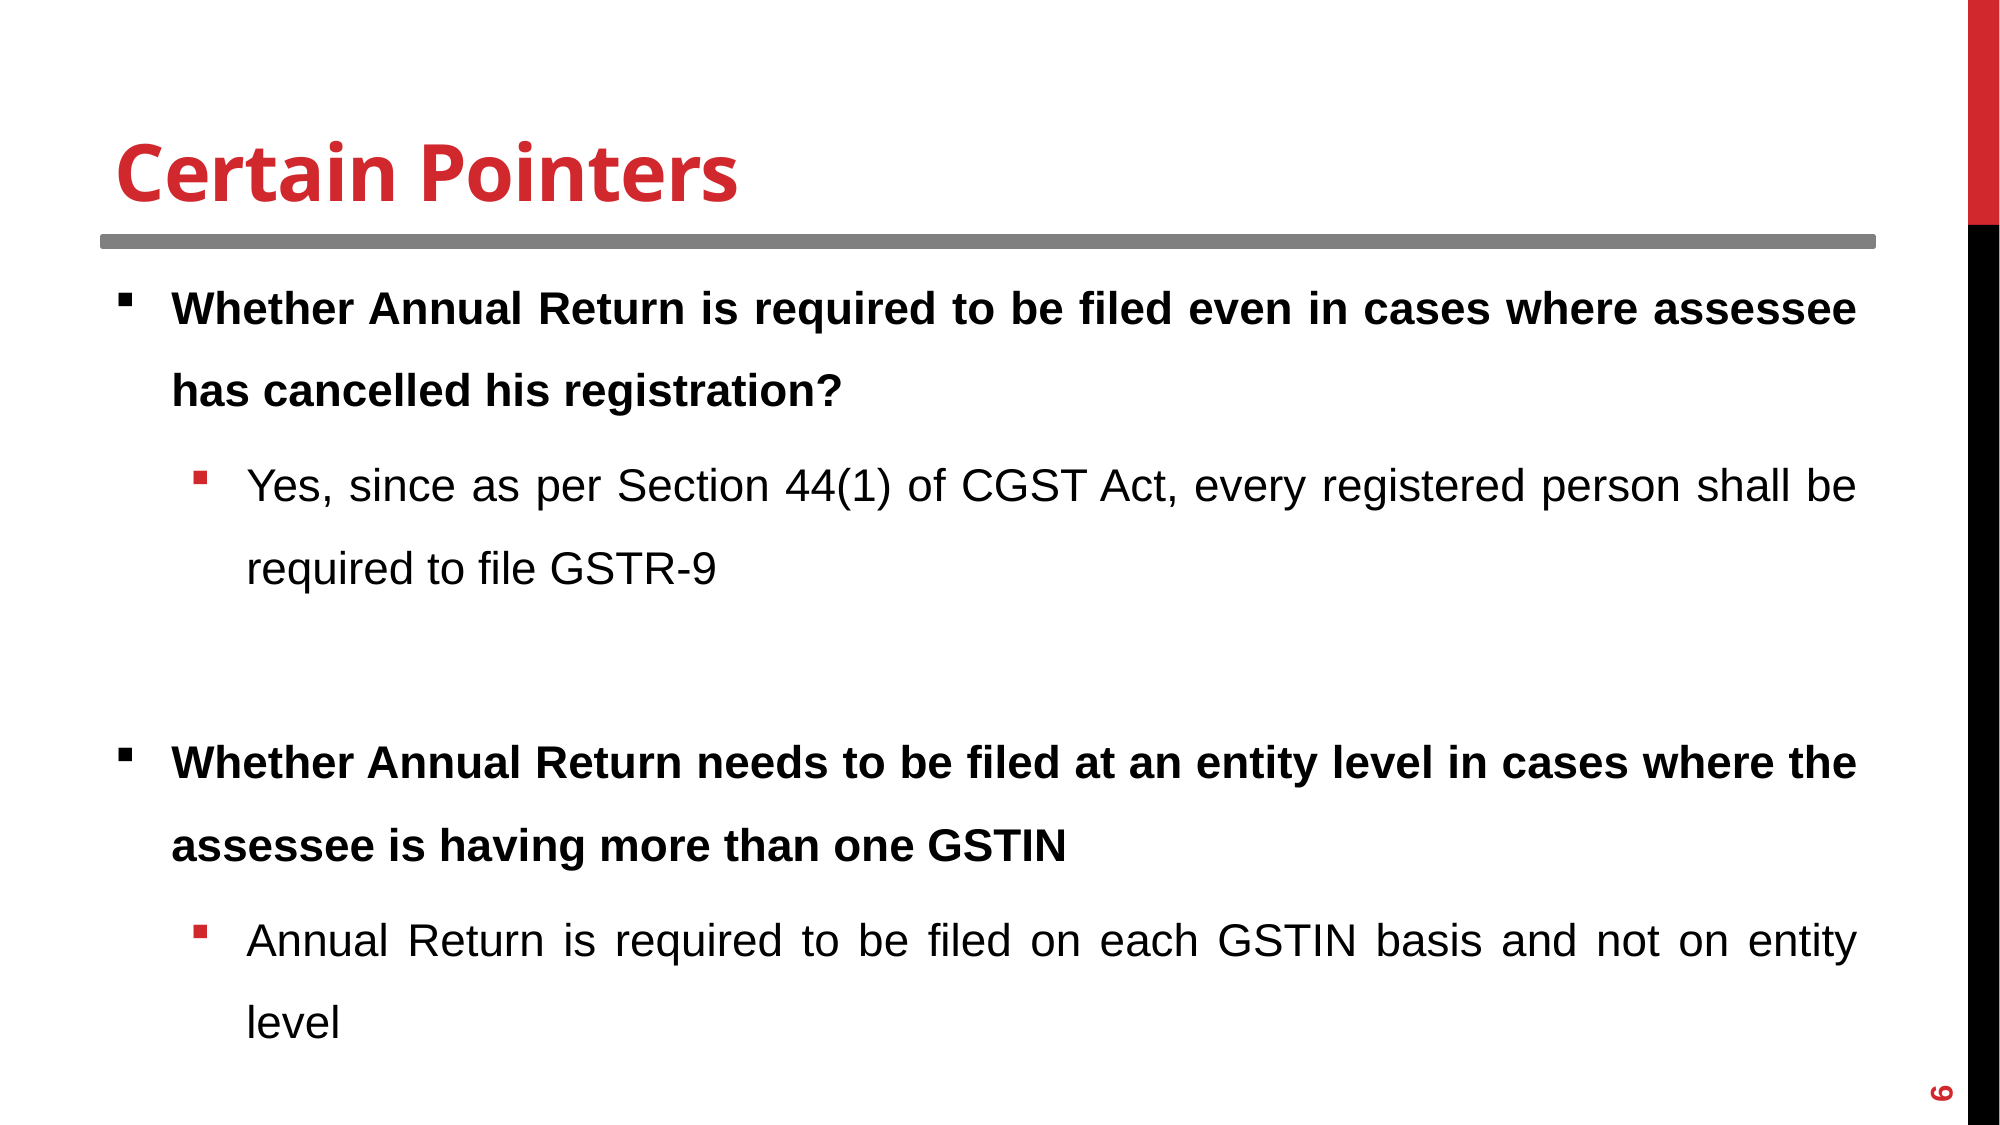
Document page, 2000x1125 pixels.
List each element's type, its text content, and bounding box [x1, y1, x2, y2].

list Whether Annual Return is required to be filed even in cases where assessee has cancelled his registration? Yes, since as per Section 44(1) of CGST Act, every registered person shall be required to file GSTR-9 Whether Annual Return needs to be filed at an entity level in cases where the assessee is having more than one GSTIN Annual Return is required to be filed on each GSTIN basis and not on entity level [99, 243, 1874, 1071]
title Certain Pointers [99, 25, 1874, 225]
slide_number 6 [1909, 1025, 1971, 1118]
